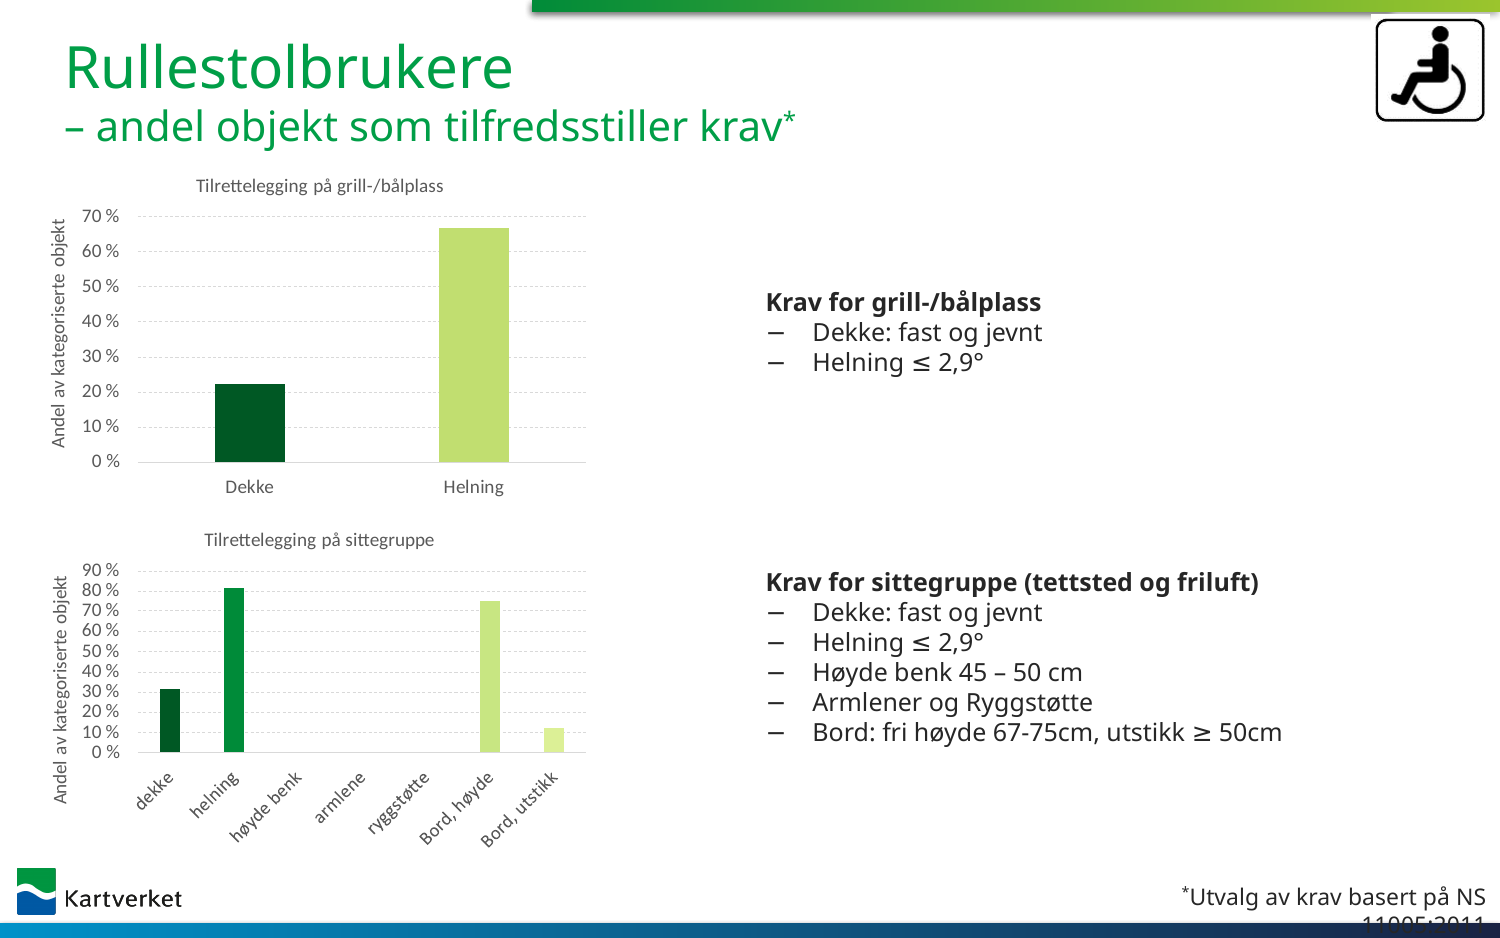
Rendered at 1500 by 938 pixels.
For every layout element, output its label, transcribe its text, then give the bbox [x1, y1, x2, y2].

text_box *Utvalg av krav basert på NS 11005:2011 [1068, 873, 1500, 938]
text_box Krav for grill-/bålplass Dekke: fast og jevnt Helning ≤ 2,9° [750, 279, 1452, 384]
text_box Krav for sittegruppe (tettsted og friluft) Dekke: fast og jevnt Helning ≤ 2,9° Høyde benk 45 – 50 cm Armlener og Ryggstøtte Bord: fri høyde 67-75cm, utstikk ≥ 50cm [750, 559, 1500, 754]
picture [41, 166, 597, 505]
picture [41, 520, 597, 859]
text_box Rullestolbrukere – andel objekt som tilfredsstiller krav* [49, 14, 1431, 158]
picture [1371, 13, 1491, 127]
